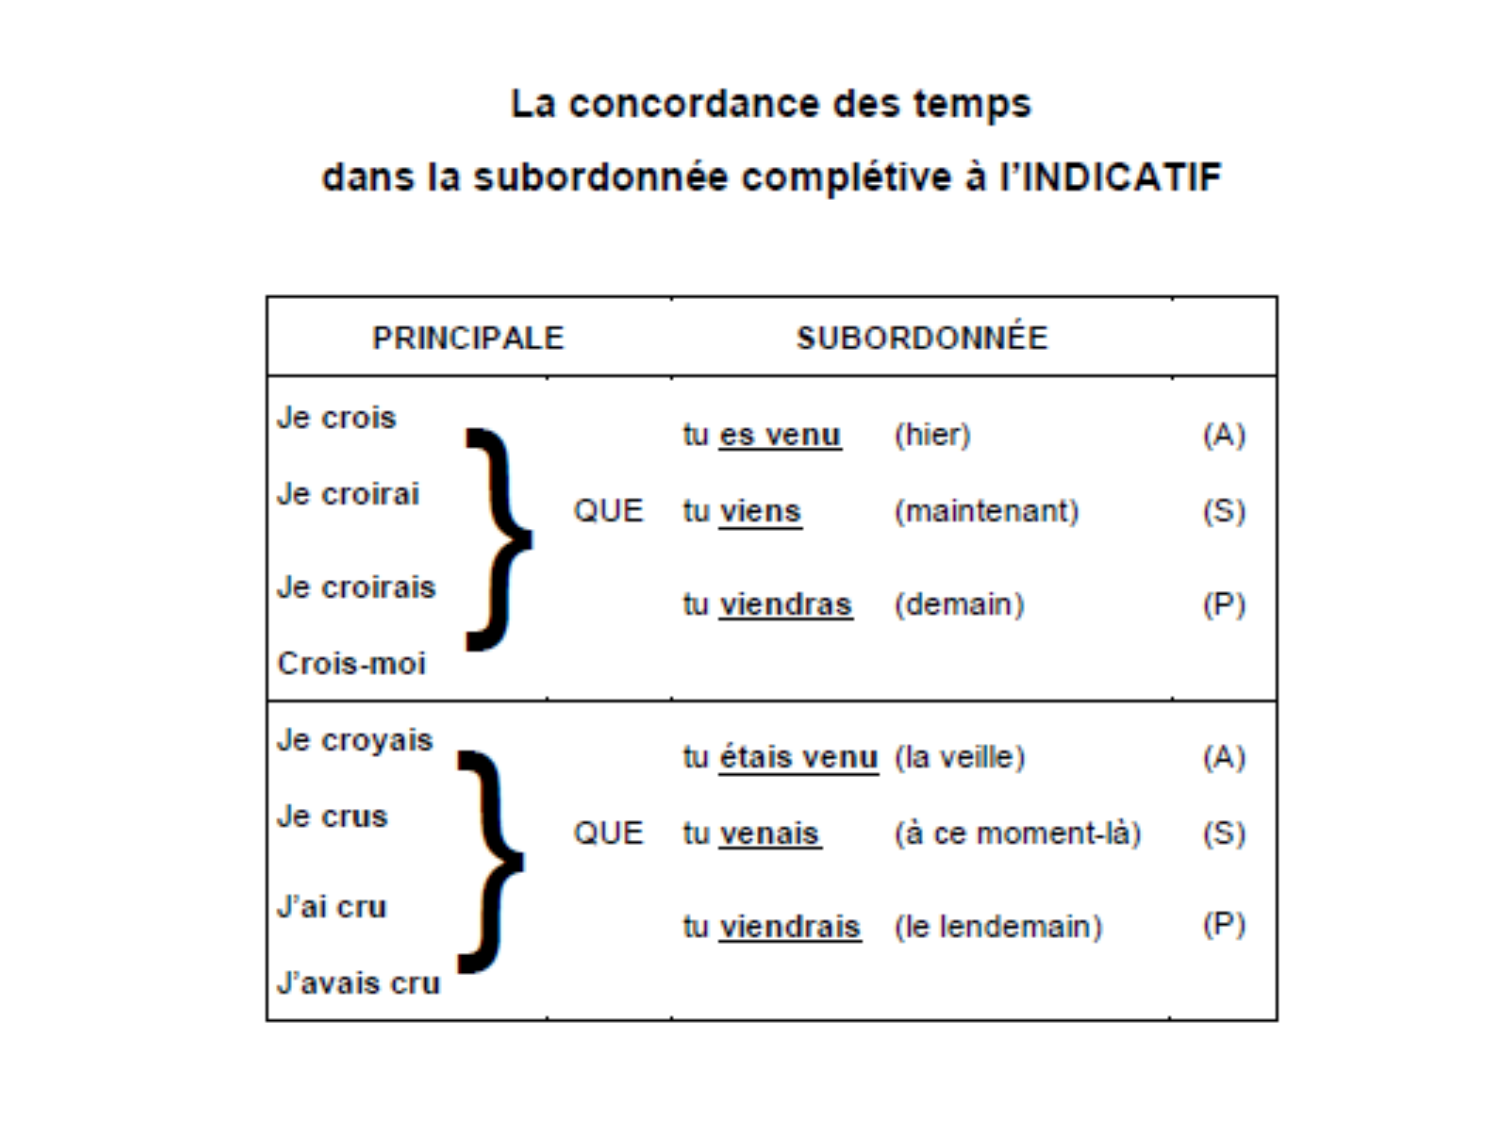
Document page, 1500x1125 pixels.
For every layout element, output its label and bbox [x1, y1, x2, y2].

picture [159, 18, 1353, 1055]
